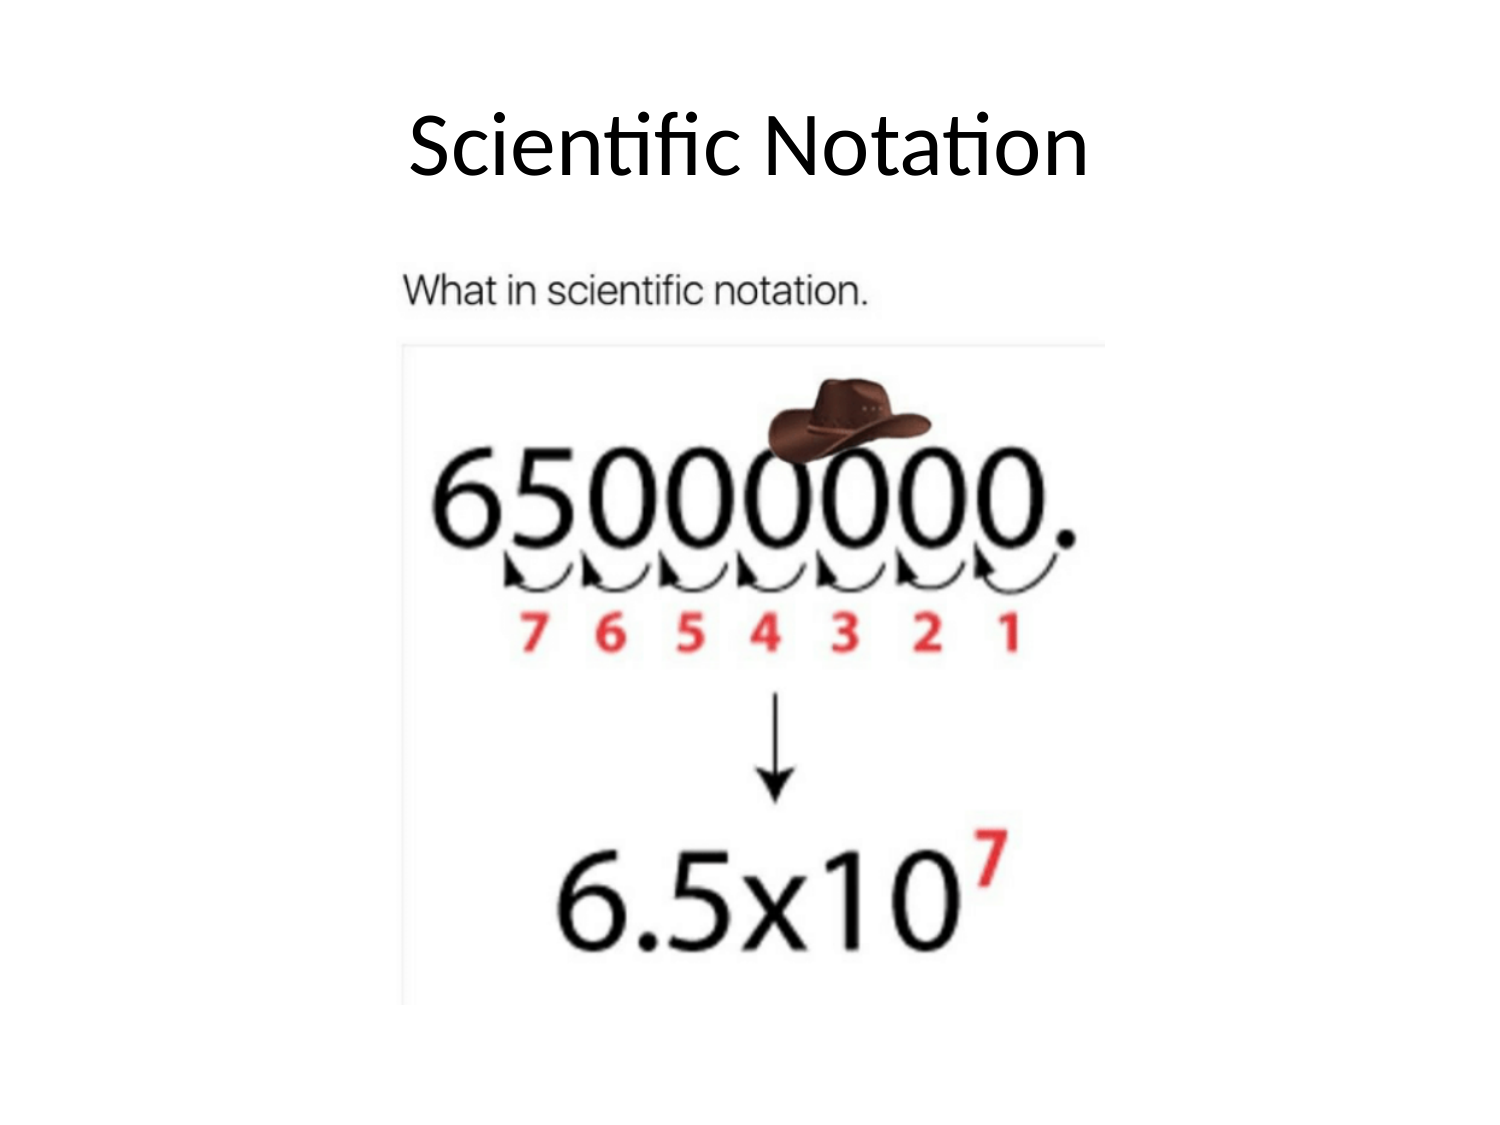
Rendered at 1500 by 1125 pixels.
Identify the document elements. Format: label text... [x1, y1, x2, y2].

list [74, 262, 1426, 1006]
title Scientific Notation [75, 45, 1425, 233]
